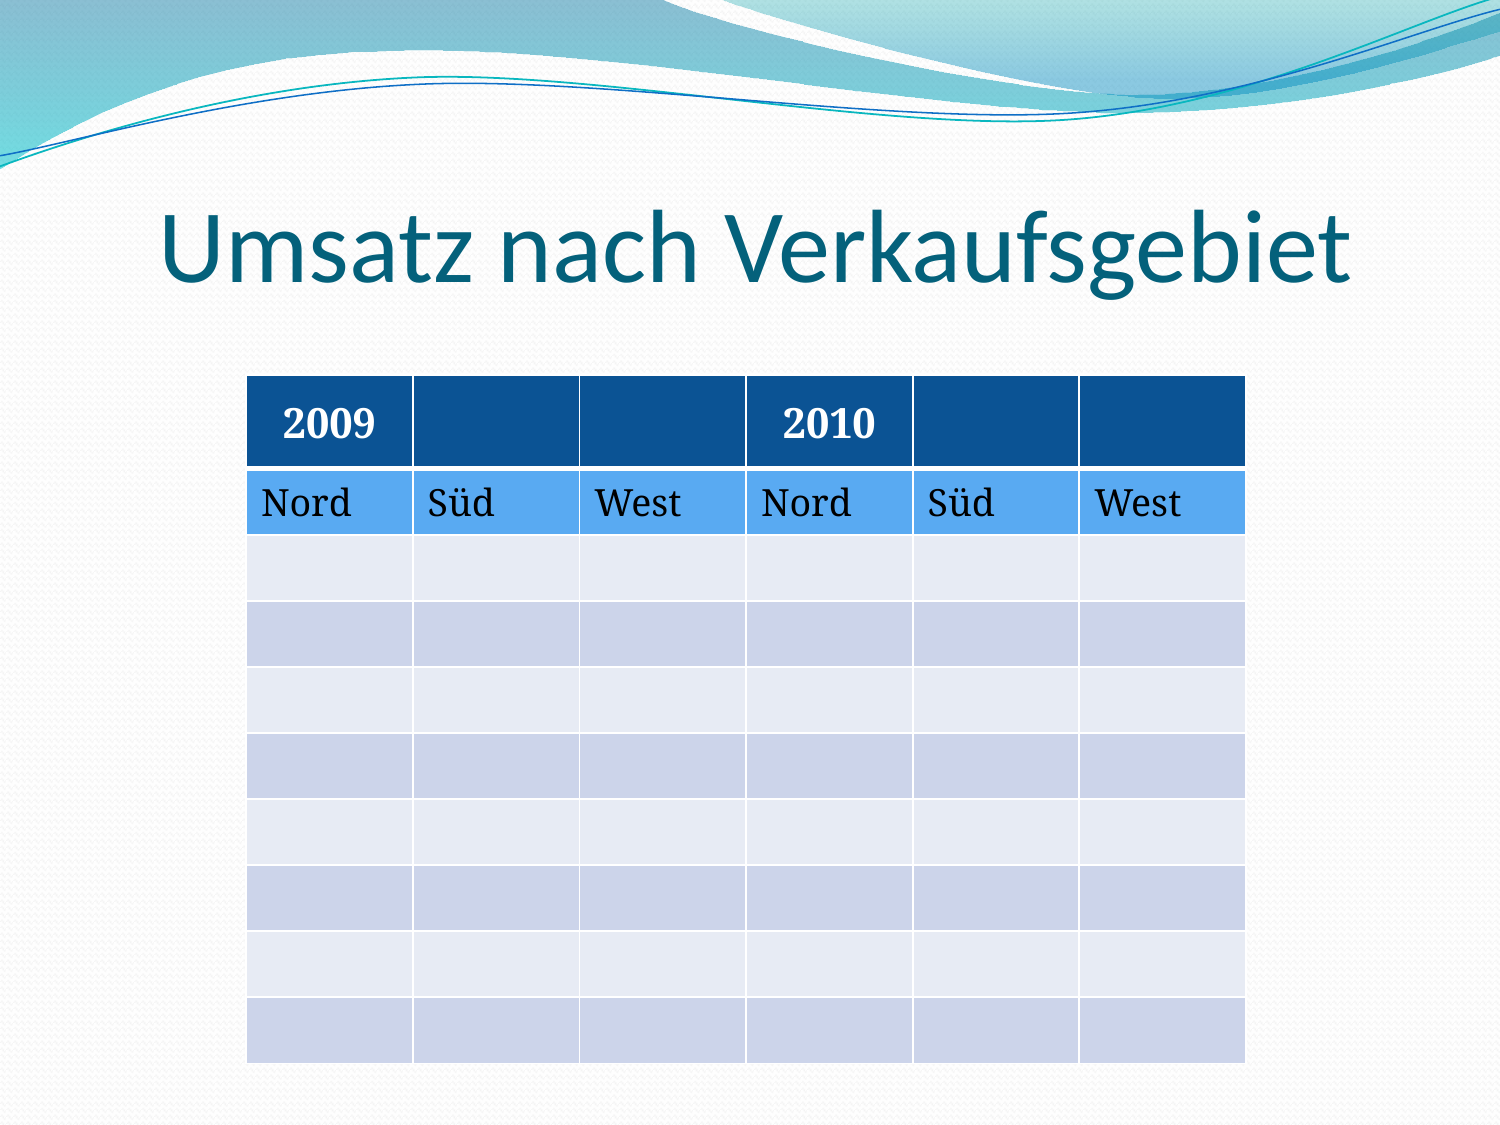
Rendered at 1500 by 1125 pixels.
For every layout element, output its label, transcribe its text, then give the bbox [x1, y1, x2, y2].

table_cell [414, 536, 579, 600]
table_cell [580, 866, 745, 930]
table_cell [414, 668, 579, 732]
table_cell [580, 998, 745, 1063]
table_cell [747, 602, 912, 666]
table_cell [580, 734, 745, 798]
table_cell [914, 866, 1078, 930]
table_cell [1080, 800, 1245, 864]
table_cell [414, 998, 579, 1063]
table_cell [414, 800, 579, 864]
table_header 2010 [747, 376, 912, 466]
table_cell [247, 866, 412, 930]
table_header [580, 376, 745, 466]
table_cell [1080, 536, 1245, 600]
table_cell [580, 536, 745, 600]
table_cell [1080, 734, 1245, 798]
table_cell Nord [247, 471, 412, 534]
table_header [1080, 376, 1245, 466]
table_cell [580, 602, 745, 666]
table_cell [747, 734, 912, 798]
table_cell [414, 734, 579, 798]
table_cell [747, 998, 912, 1063]
table_cell [247, 536, 412, 600]
table_header [914, 376, 1078, 466]
table_cell [247, 932, 412, 996]
table_cell [414, 866, 579, 930]
table_cell [580, 932, 745, 996]
title Umsatz nach Verkaufsgebiet [75, 115, 1438, 303]
table_cell [247, 734, 412, 798]
table_cell [914, 734, 1078, 798]
table_cell [247, 668, 412, 732]
table_cell [247, 998, 412, 1063]
table_cell [747, 536, 912, 600]
table_cell West [1080, 471, 1245, 534]
table_cell [247, 602, 412, 666]
table_cell [580, 668, 745, 732]
table_cell [1080, 668, 1245, 732]
table_cell [414, 932, 579, 996]
table_cell [247, 800, 412, 864]
table_cell Süd [414, 471, 579, 534]
table_cell [1080, 602, 1245, 666]
table_cell [914, 932, 1078, 996]
table_cell [747, 800, 912, 864]
table_cell [747, 668, 912, 732]
table_cell [747, 932, 912, 996]
table_cell [914, 800, 1078, 864]
table_cell [914, 602, 1078, 666]
table_header [414, 376, 579, 466]
table_cell [747, 866, 912, 930]
table_cell [1080, 866, 1245, 930]
table_cell Nord [747, 471, 912, 534]
table_cell [914, 998, 1078, 1063]
table_cell Süd [914, 471, 1078, 534]
table_header 2009 [247, 376, 412, 466]
table_cell [580, 800, 745, 864]
table_cell [1080, 932, 1245, 996]
table_cell [414, 602, 579, 666]
table_cell [914, 668, 1078, 732]
table_cell West [580, 471, 745, 534]
table_cell [914, 536, 1078, 600]
table_cell [1080, 998, 1245, 1063]
